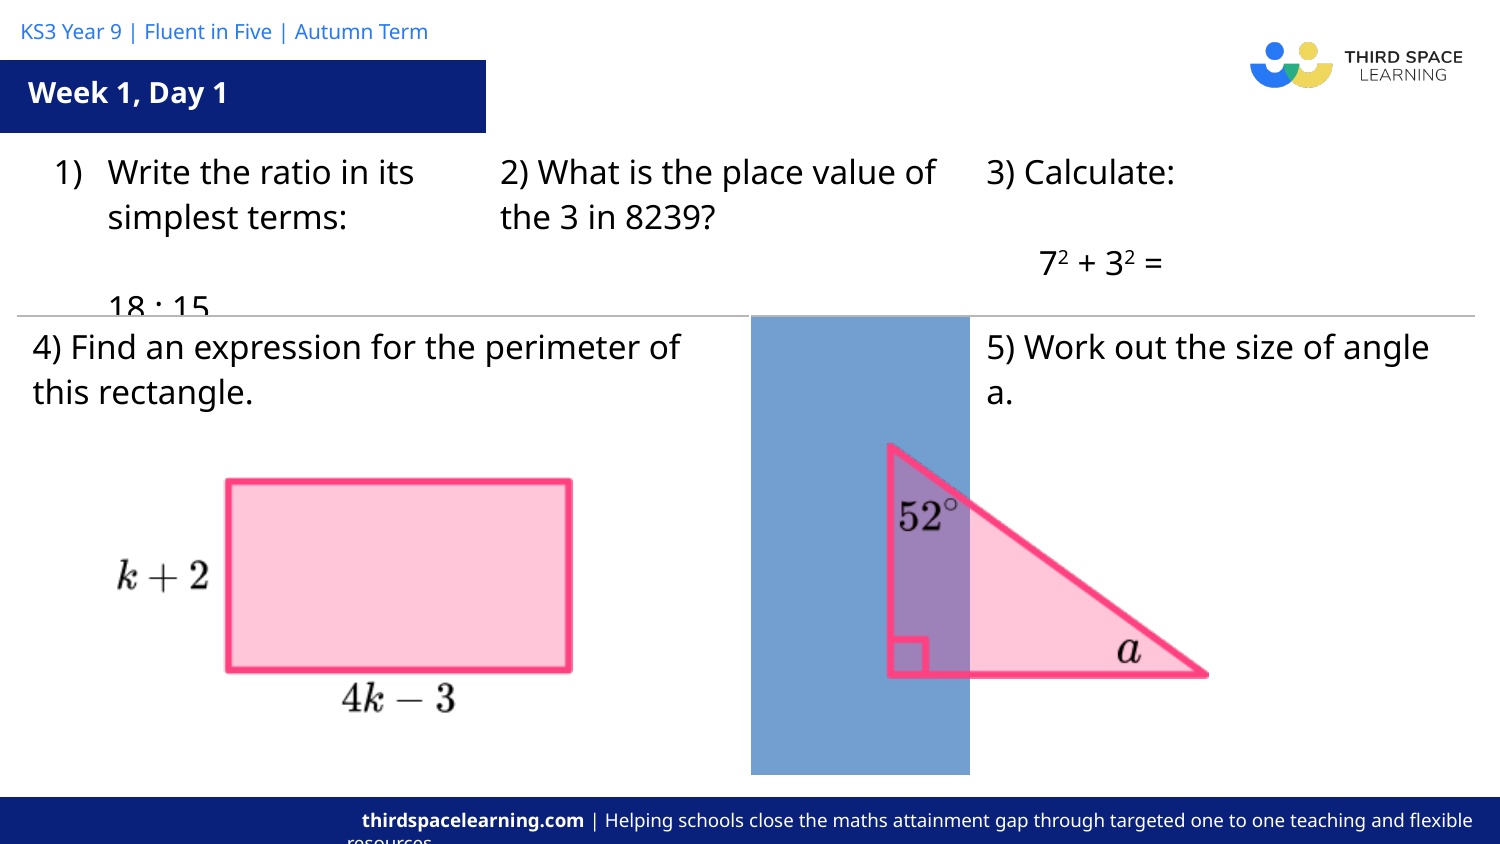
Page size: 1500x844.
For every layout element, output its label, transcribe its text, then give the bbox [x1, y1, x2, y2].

table_cell 5) Work out the size of angle a. [972, 317, 1474, 774]
table_header Write the ratio in its simplest terms: 18 : 15 [19, 142, 484, 315]
text_box Week 1, Day 1 [13, 59, 383, 125]
picture [116, 477, 573, 716]
table_header 2) What is the place value of the 3 in 8239? [486, 142, 970, 315]
table_header 3) Calculate: 72 + 32 = [972, 142, 1474, 315]
picture [1250, 33, 1465, 99]
table_cell 4) Find an expression for the perimeter of this rectangle. [19, 317, 749, 774]
picture [886, 441, 1209, 679]
